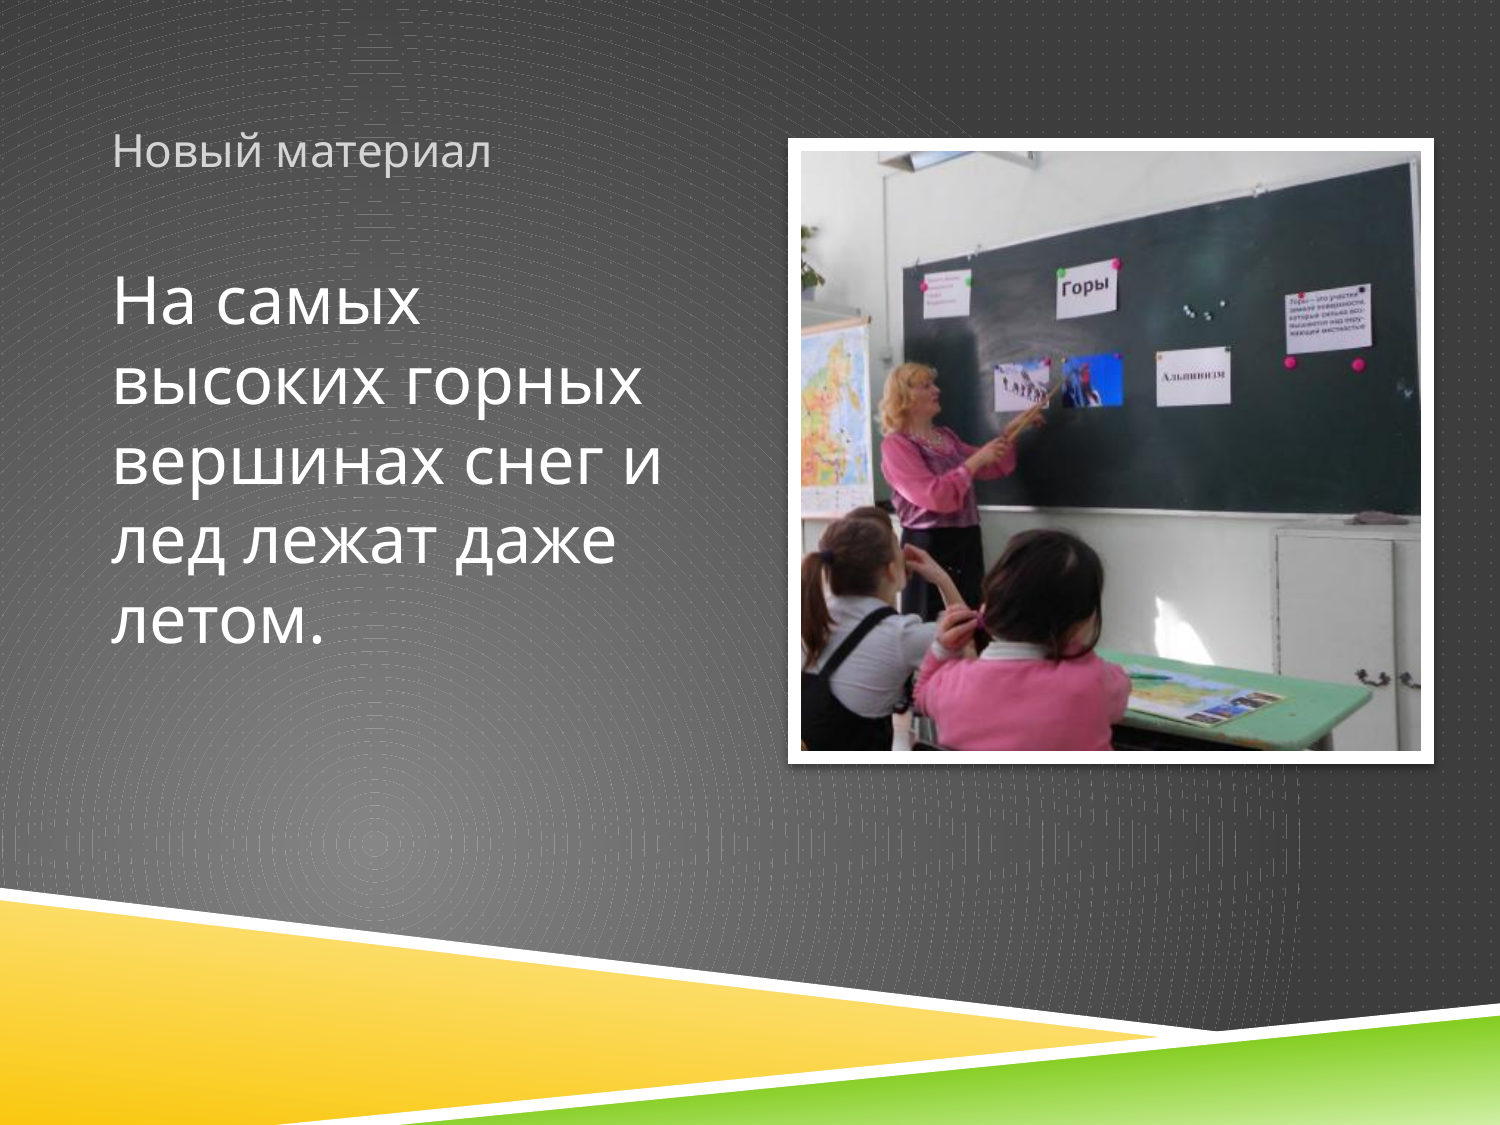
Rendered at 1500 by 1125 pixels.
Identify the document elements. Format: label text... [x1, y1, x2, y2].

picture [800, 151, 1422, 752]
title Новый материал [111, 99, 666, 185]
list На самых высоких горных вершинах снег и лед лежат даже летом. [111, 249, 666, 791]
